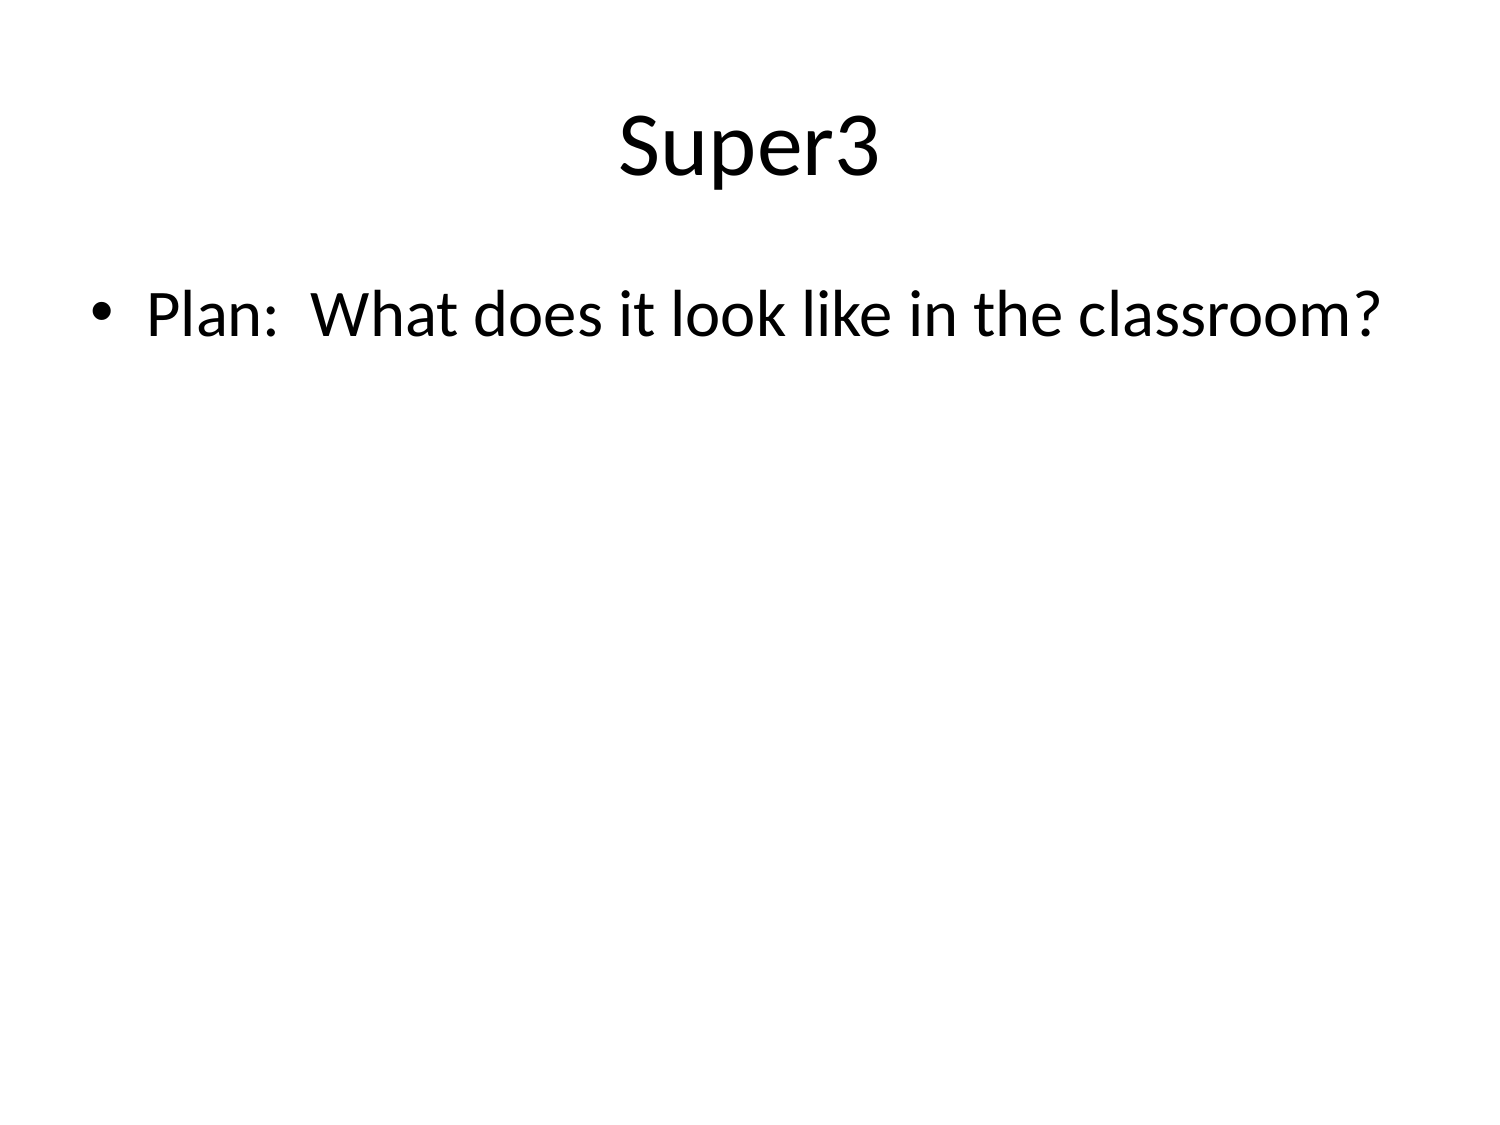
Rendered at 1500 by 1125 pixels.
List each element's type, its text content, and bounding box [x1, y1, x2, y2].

list Plan: What does it look like in the classroom? [75, 262, 1425, 1005]
title Super3 [75, 45, 1425, 233]
